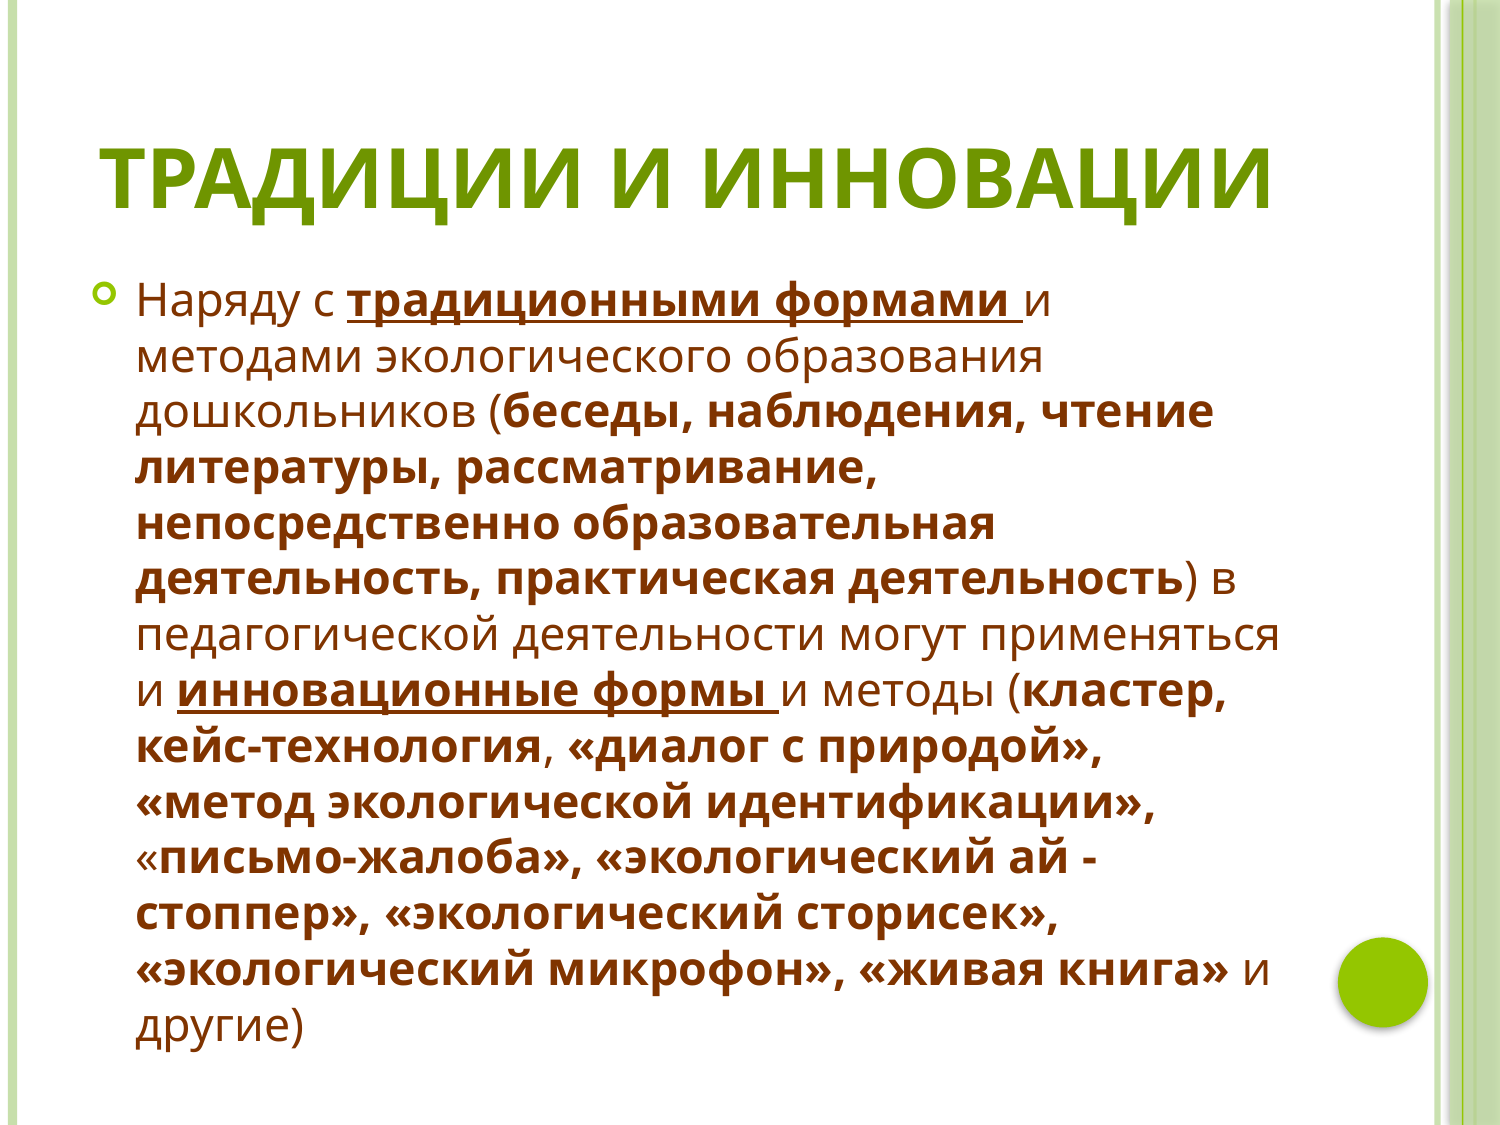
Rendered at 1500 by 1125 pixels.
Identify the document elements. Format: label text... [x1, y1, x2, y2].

title Традиции и инновации [75, 45, 1300, 233]
list Наряду с традиционными формами и методами экологического образования дошкольников (беседы, наблюдения, чтение литературы, рассматривание, непосредственно образовательная деятельность, практическая деятельность) в педагогической деятельности могут применяться и инновационные формы и методы (кластер, кейс-технология, «диалог с природой», «метод экологической идентификации», «письмо-жалоба», «экологический ай - стоппер», «экологический сторисек», «экологический микрофон», «живая книга» и другие) [75, 262, 1300, 1062]
